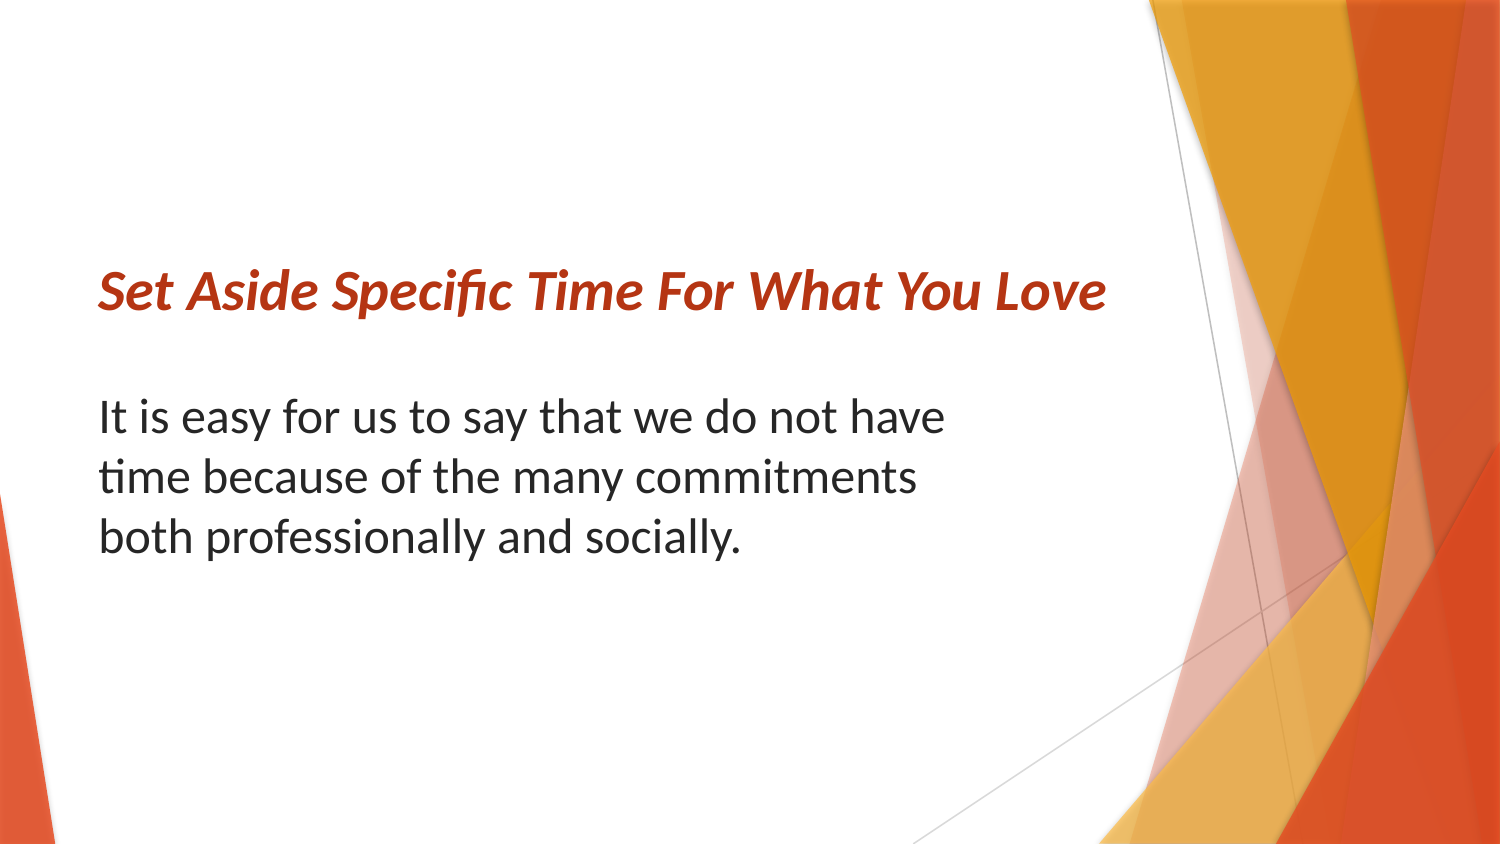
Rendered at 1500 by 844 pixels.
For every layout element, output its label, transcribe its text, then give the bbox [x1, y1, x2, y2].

title Set Aside Specific Time For What You Love [83, 244, 1141, 344]
list It is easy for us to say that we do not have time because of the many commitments both professionally and socially. [83, 376, 1010, 635]
